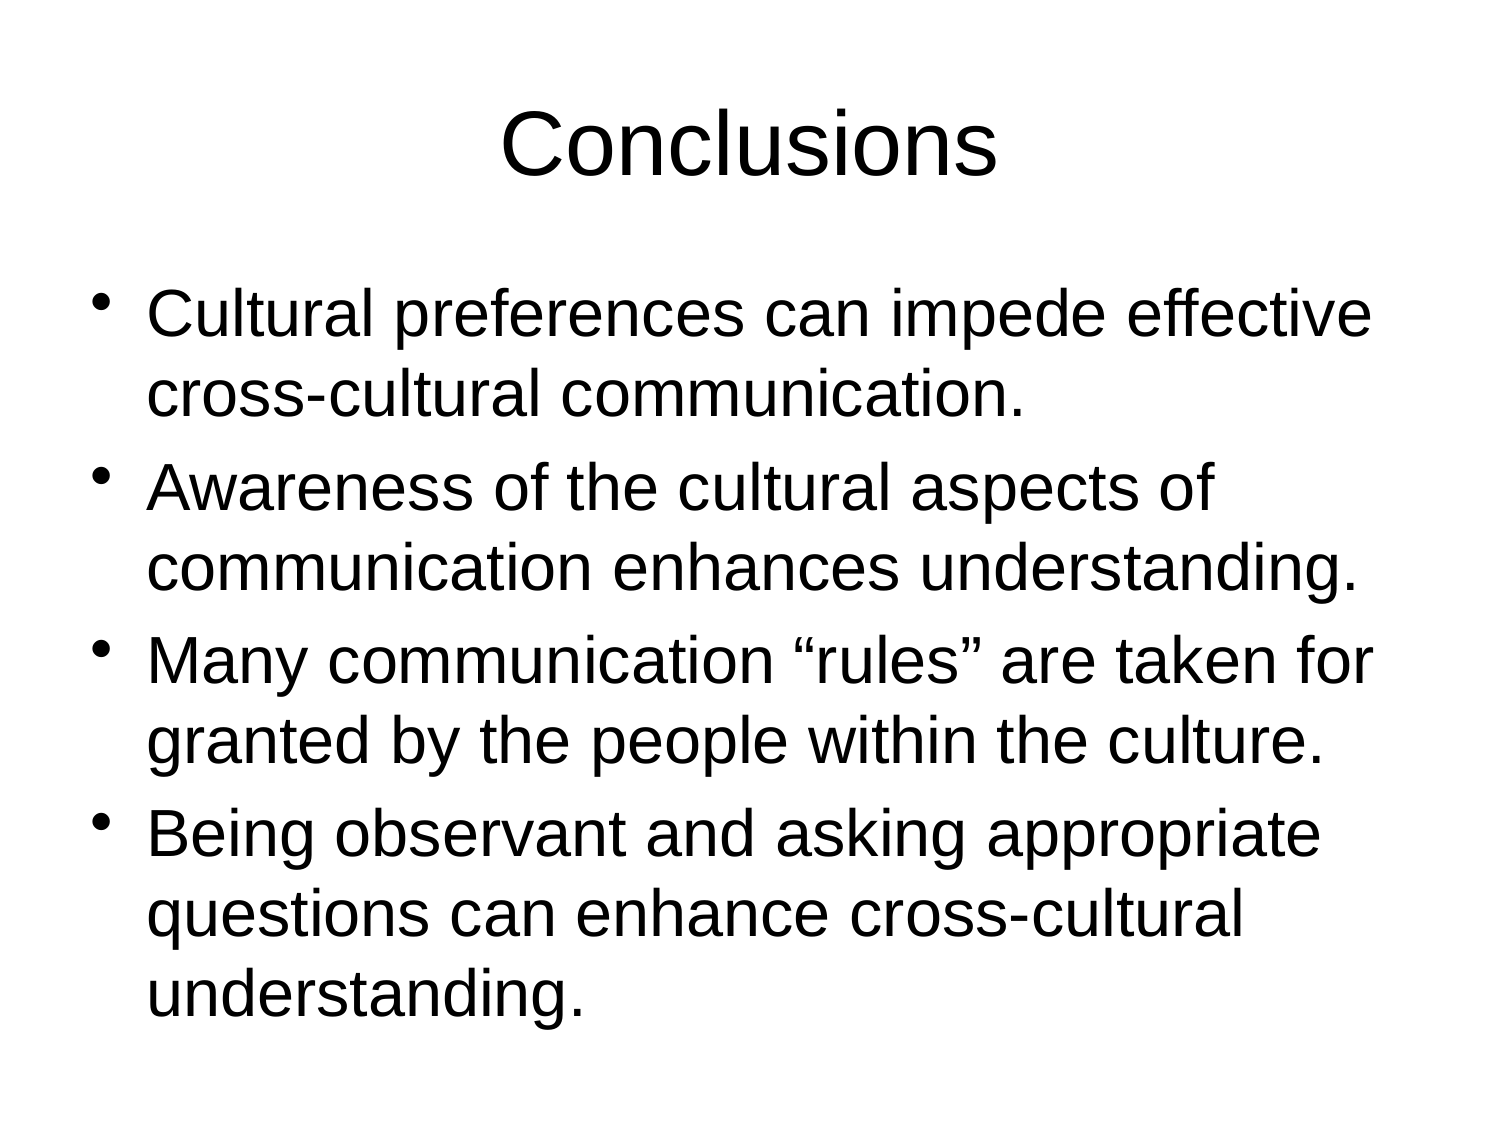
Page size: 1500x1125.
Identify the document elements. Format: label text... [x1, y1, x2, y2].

title Conclusions [74, 44, 1426, 233]
list Cultural preferences can impede effective cross-cultural communication. Awareness of the cultural aspects of communication enhances understanding. Many communication “rules” are taken for granted by the people within the culture. Being observant and asking appropriate questions can enhance cross-cultural understanding. [74, 262, 1426, 1006]
